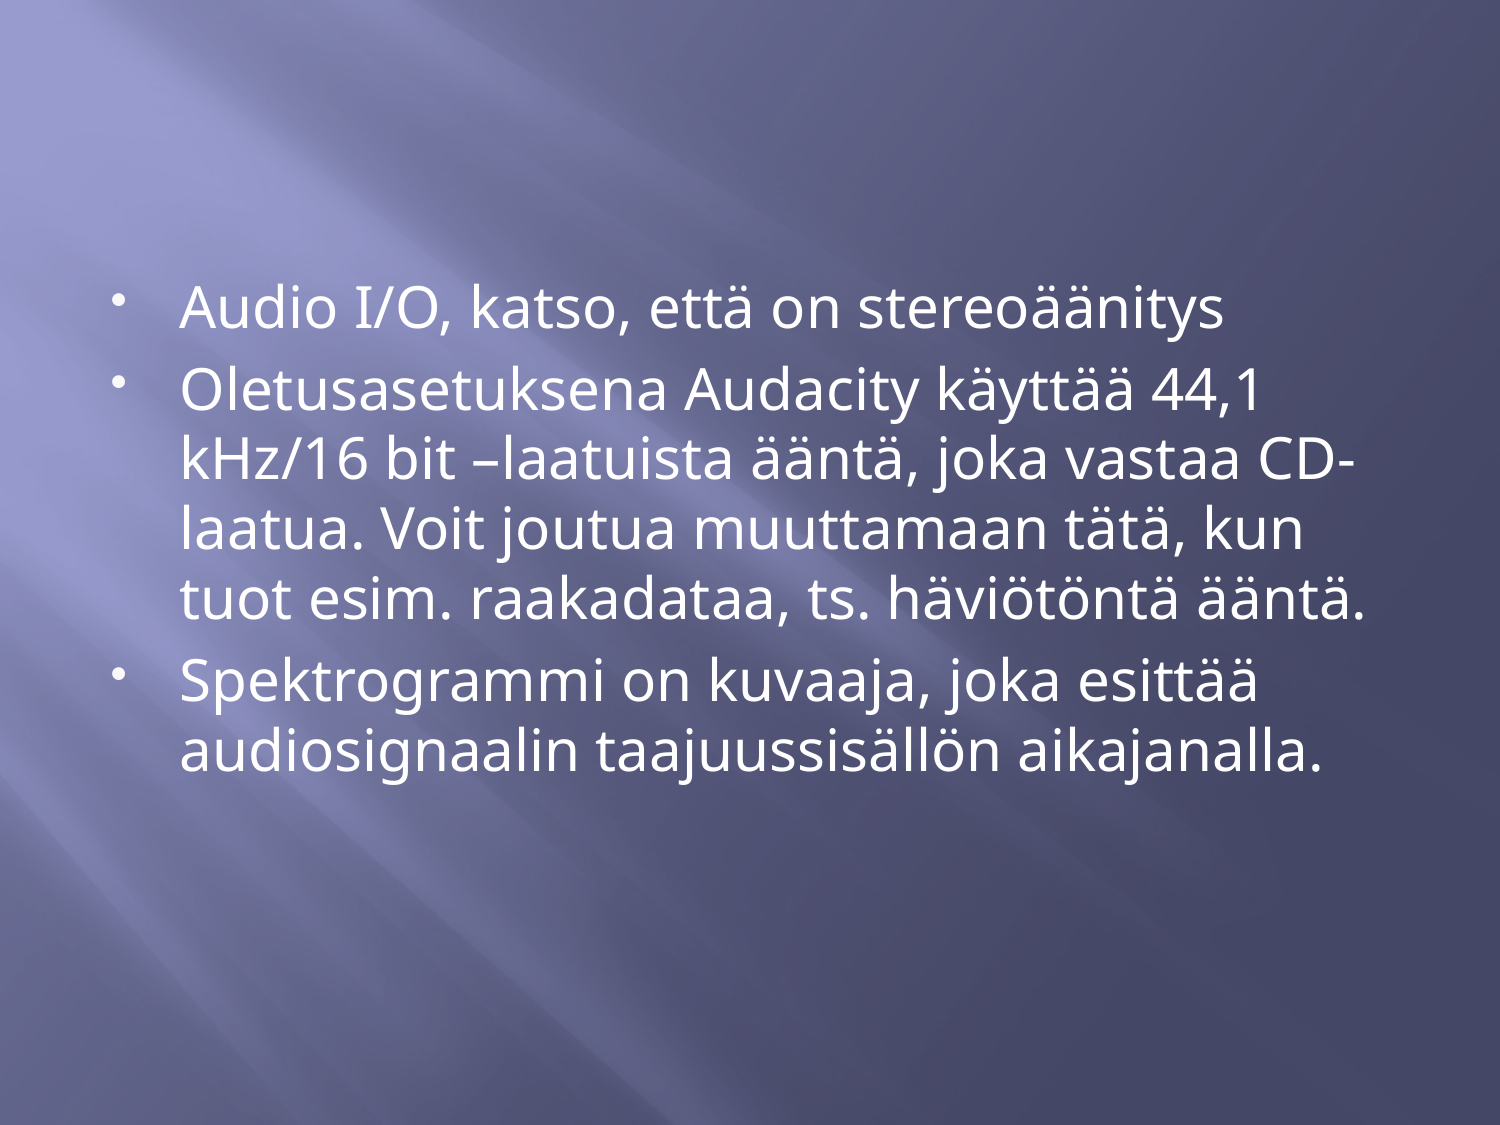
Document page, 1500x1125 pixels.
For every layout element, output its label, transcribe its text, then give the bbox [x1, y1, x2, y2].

list Audio I/O, katso, että on stereoäänitys Oletusasetuksena Audacity käyttää 44,1 kHz/16 bit –laatuista ääntä, joka vastaa CD-laatua. Voit joutua muuttamaan tätä, kun tuot esim. raakadataa, ts. häviötöntä ääntä. Spektrogrammi on kuvaaja, joka esittää audiosignaalin taajuussisällön aikajanalla. [75, 262, 1425, 1035]
